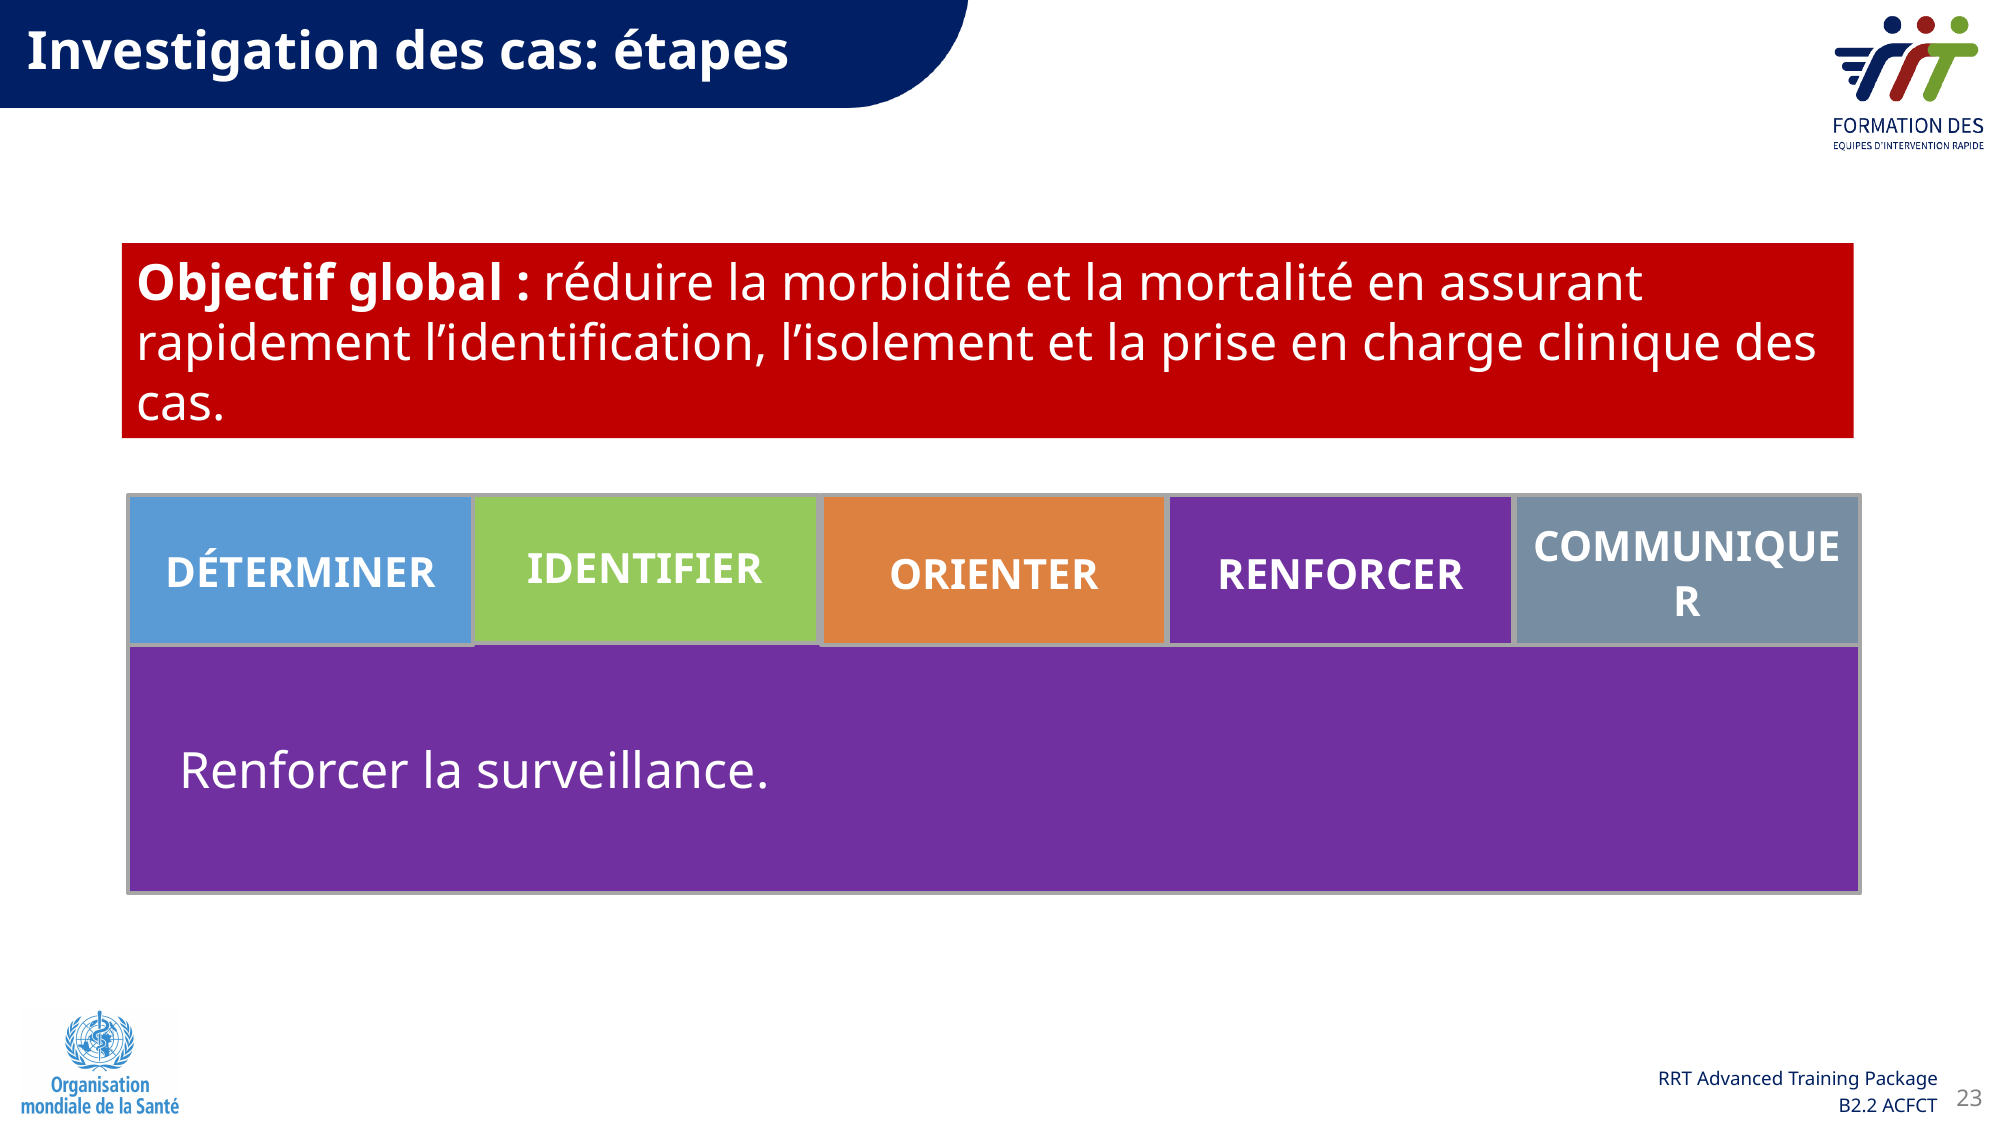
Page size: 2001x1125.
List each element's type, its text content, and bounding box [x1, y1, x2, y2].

text_box IDENTIFIER [475, 493, 819, 641]
text_box Objectif global : réduire la morbidité et la mortalité en assurant rapidement l’identification, l’isolement et la prise en charge clinique des cas. [121, 243, 1854, 439]
picture [20, 1009, 180, 1115]
text_box ORIENTER [819, 493, 1166, 647]
text_box Renforcer la surveillance. [126, 641, 1862, 895]
text_box COMMUNIQUER [1513, 493, 1862, 647]
text_box RENFORCER [1166, 493, 1513, 647]
picture [1833, 15, 1984, 151]
text_box DÉTERMINER [126, 493, 475, 647]
text_box Investigation des cas: étapes [20, 0, 904, 106]
picture [0, 0, 969, 108]
